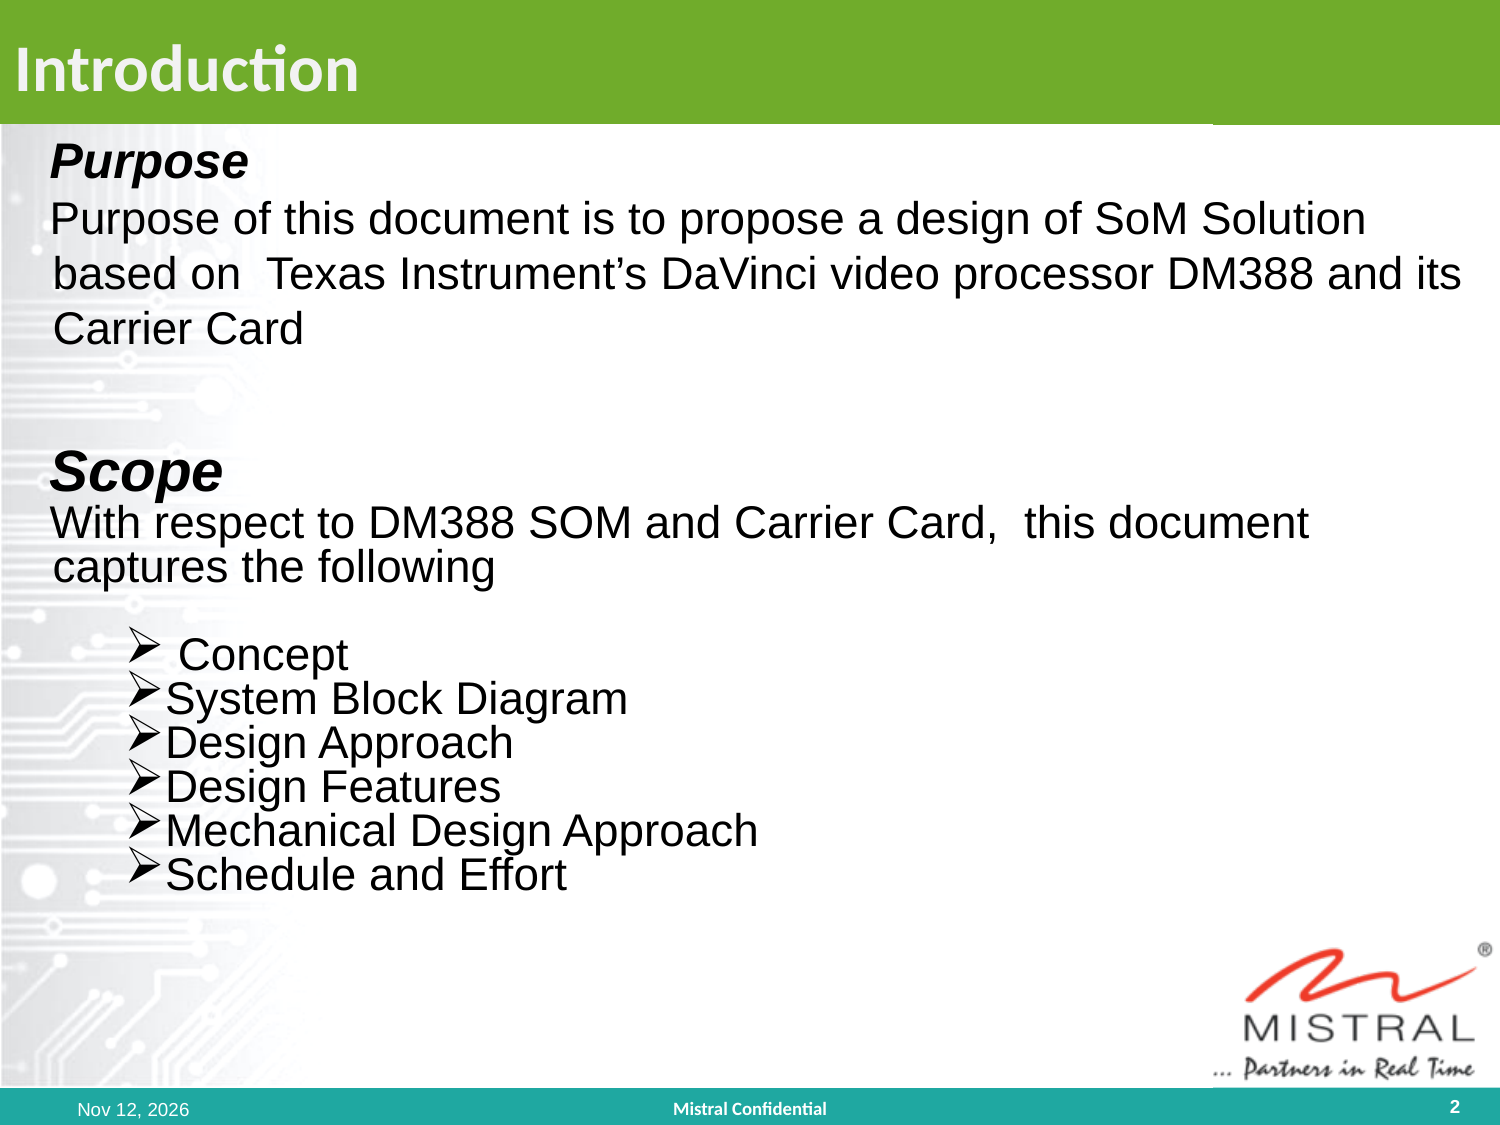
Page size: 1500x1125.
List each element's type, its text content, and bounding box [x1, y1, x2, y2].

picture [1213, 1004, 1500, 1088]
list Purpose Purpose of this document is to propose a design of SoM Solution based on Texas Instrument’s DaVinci video processor DM388 and its Carrier Card Scope With respect to DM388 SOM and Carrier Card, this document captures the following Concept System Block Diagram Design Approach Design Features Mechanical Design Approach Schedule and Effort [34, 133, 1500, 1004]
title Introduction [0, 12, 1238, 118]
text_box 2 [1125, 1087, 1475, 1125]
text_box Sep-16 [62, 1092, 413, 1125]
text_box Mistral Confidential [512, 1090, 988, 1125]
